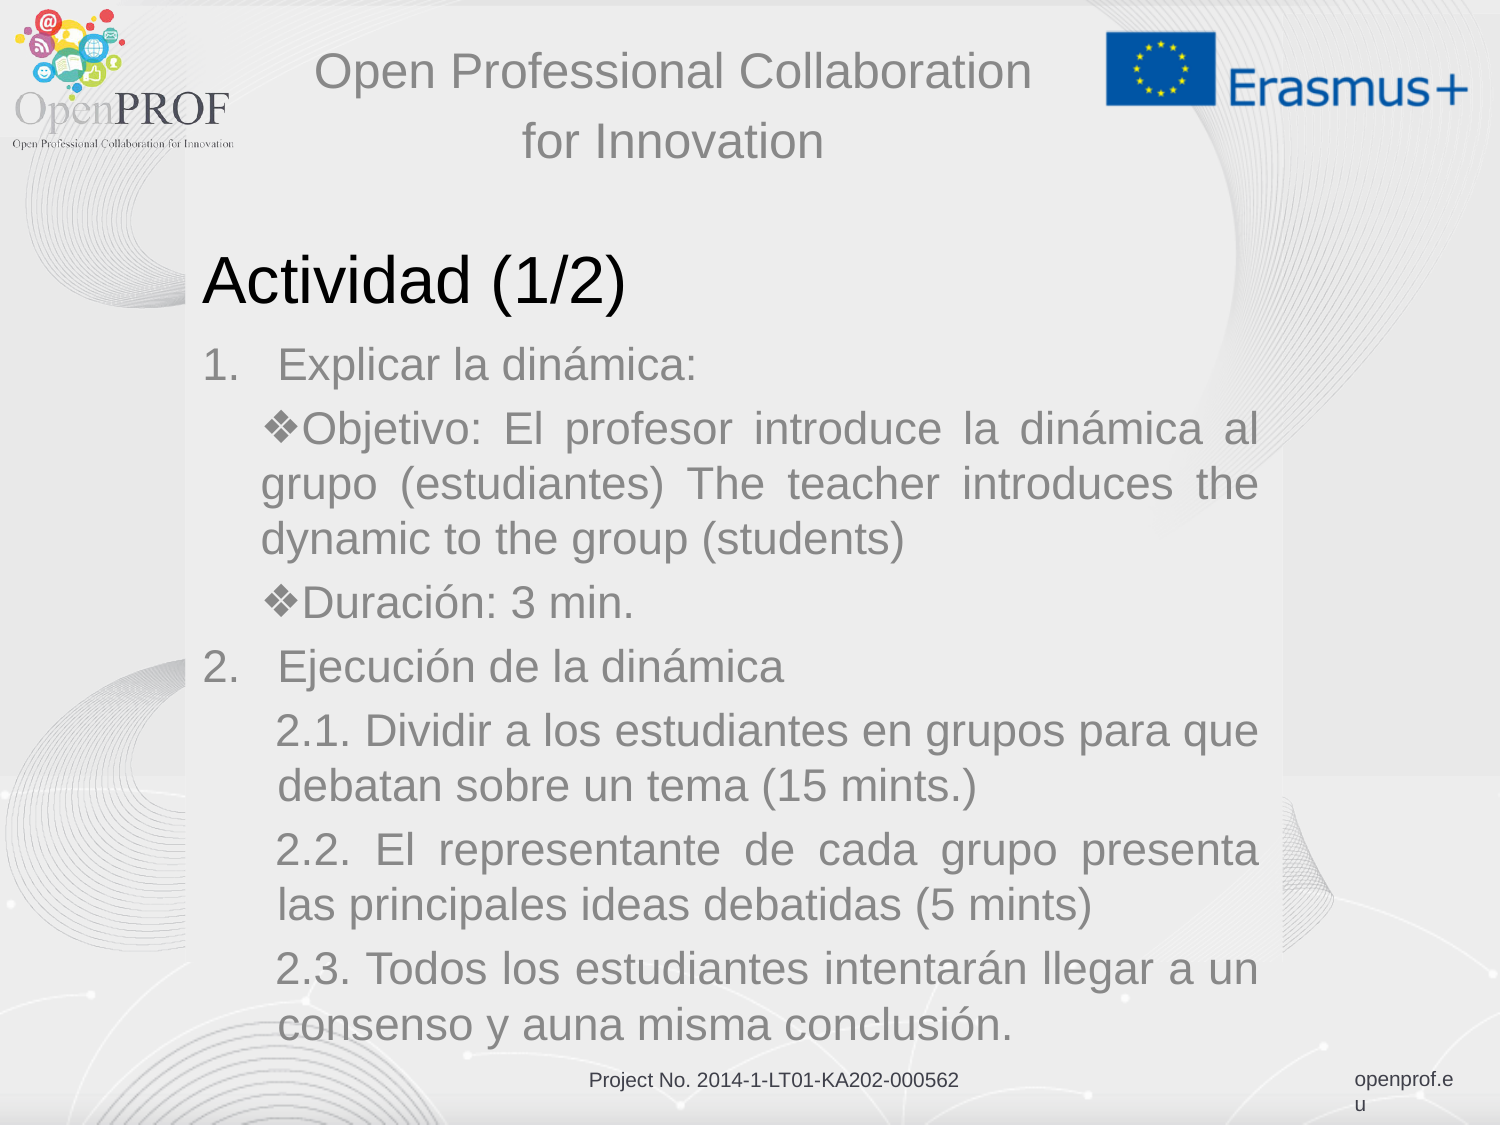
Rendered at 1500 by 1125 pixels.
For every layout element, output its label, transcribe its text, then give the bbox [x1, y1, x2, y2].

title Actividad (1/2) [187, 249, 1317, 386]
text_box Open Professional Collaboration for Innovation [251, 31, 1110, 156]
picture [0, 0, 1500, 1125]
subtitle Explicar la dinámica: Objetivo: El profesor introduce la dinámica al grupo (estudiantes) The teacher introduces the dynamic to the group (students) Duración: 3 min. Ejecución de la dinámica 2.1. Dividir a los estudiantes en grupos para que debatan sobre un tema (15 mints.) 2.2. El representante de cada grupo presenta las principales ideas debatidas (5 mints) 2.3. Todos los estudiantes intentarán llegar a un consenso y auna misma conclusión. [187, 326, 1275, 577]
